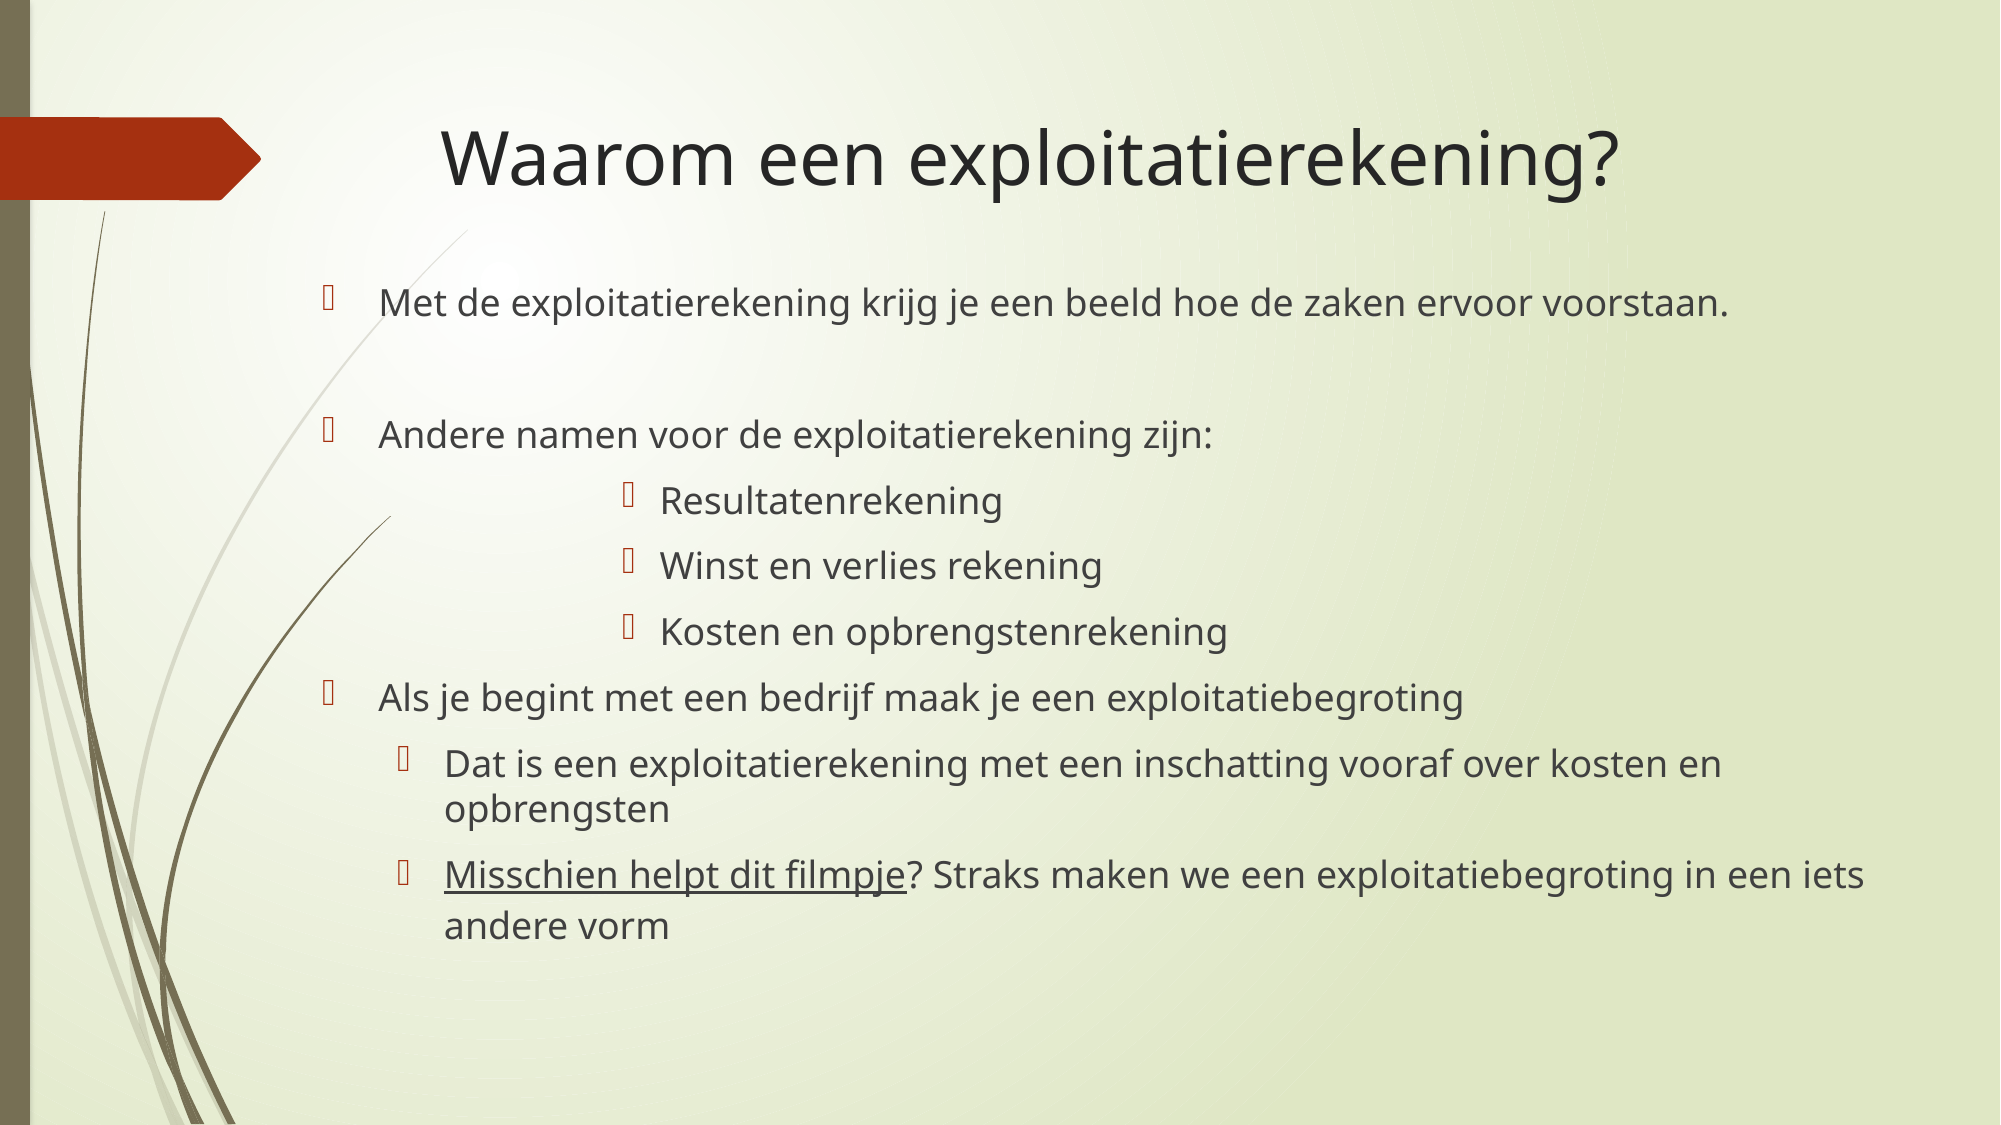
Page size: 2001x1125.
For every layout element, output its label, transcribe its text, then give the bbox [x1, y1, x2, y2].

list Met de exploitatierekening krijg je een beeld hoe de zaken ervoor voorstaan. Andere namen voor de exploitatierekening zijn: Resultatenrekening Winst en verlies rekening Kosten en opbrengstenrekening Als je begint met een bedrijf maak je een exploitatiebegroting Dat is een exploitatierekening met een inschatting vooraf over kosten en opbrengsten Misschien helpt dit filmpje? Straks maken we een exploitatiebegroting in een iets andere vorm [307, 205, 1888, 970]
title Waarom een exploitatierekening? [425, 102, 1888, 205]
